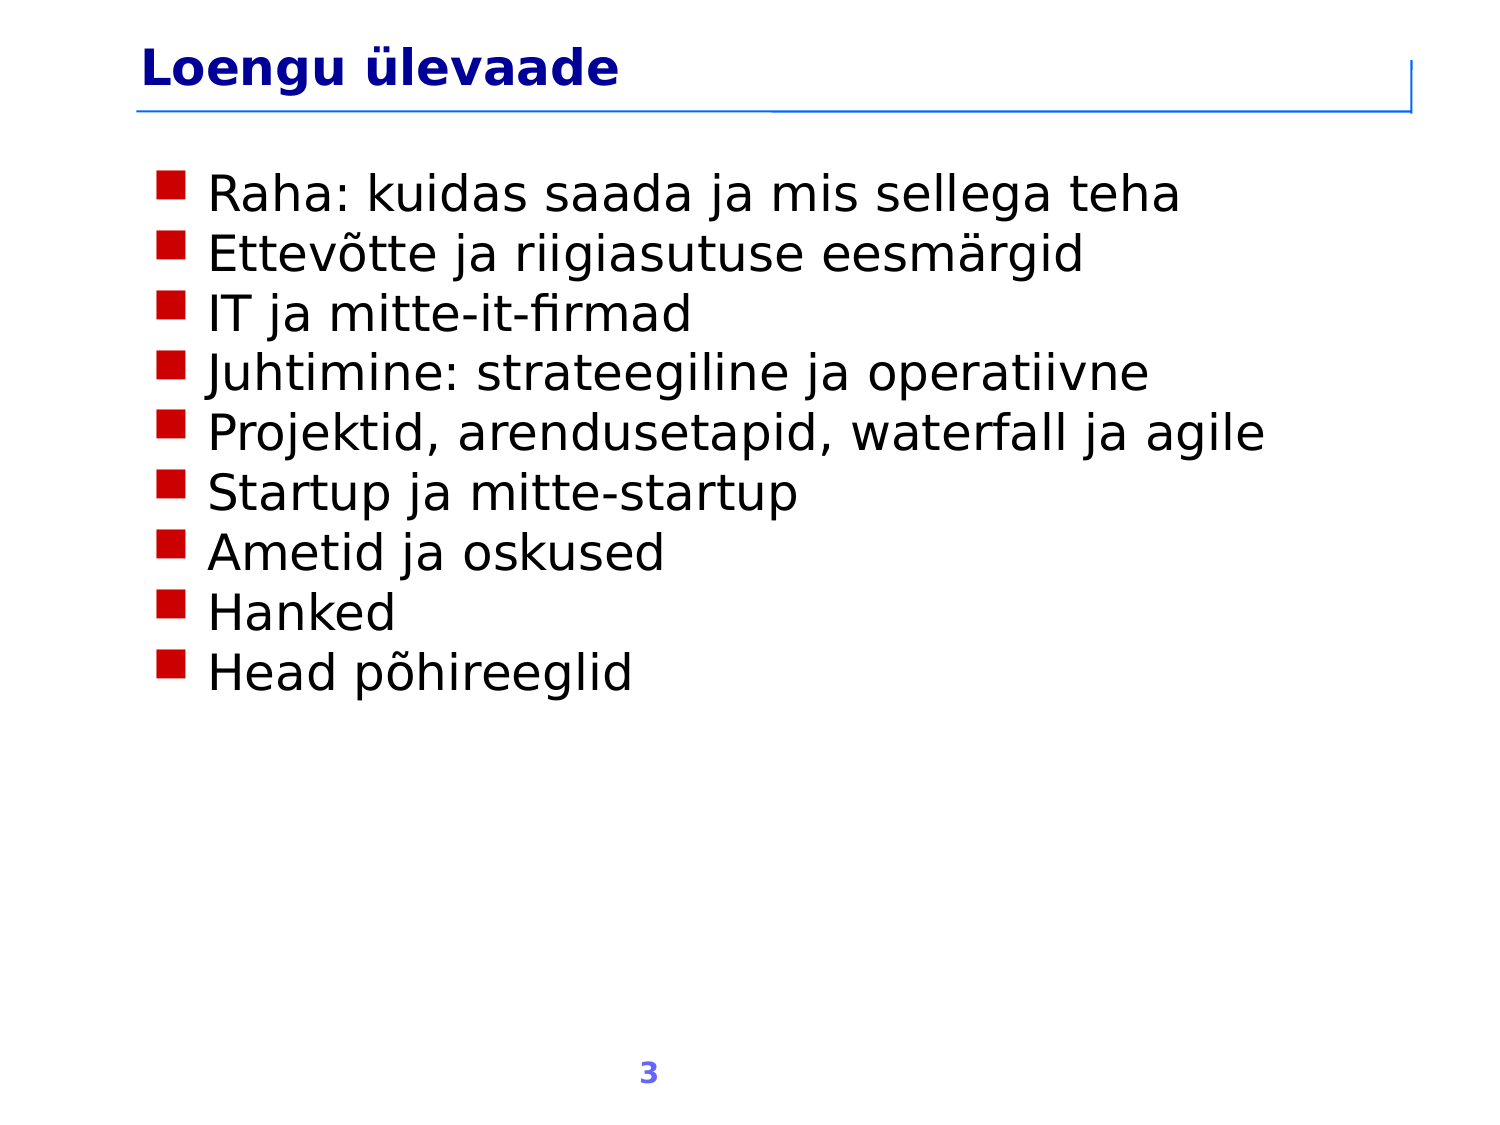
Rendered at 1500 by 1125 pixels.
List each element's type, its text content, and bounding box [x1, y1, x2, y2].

text_box Raha: kuidas saada ja mis sellega teha Ettevõtte ja riigiasutuse eesmärgid IT ja mitte-it-firmad Juhtimine: strateegiline ja operatiivne Projektid, arendusetapid, waterfall ja agile Startup ja mitte-startup Ametid ja oskused Hanked Head põhireeglid [137, 162, 1425, 1014]
text_box Loengu ülevaade [124, 0, 1400, 138]
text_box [137, 61, 1412, 113]
